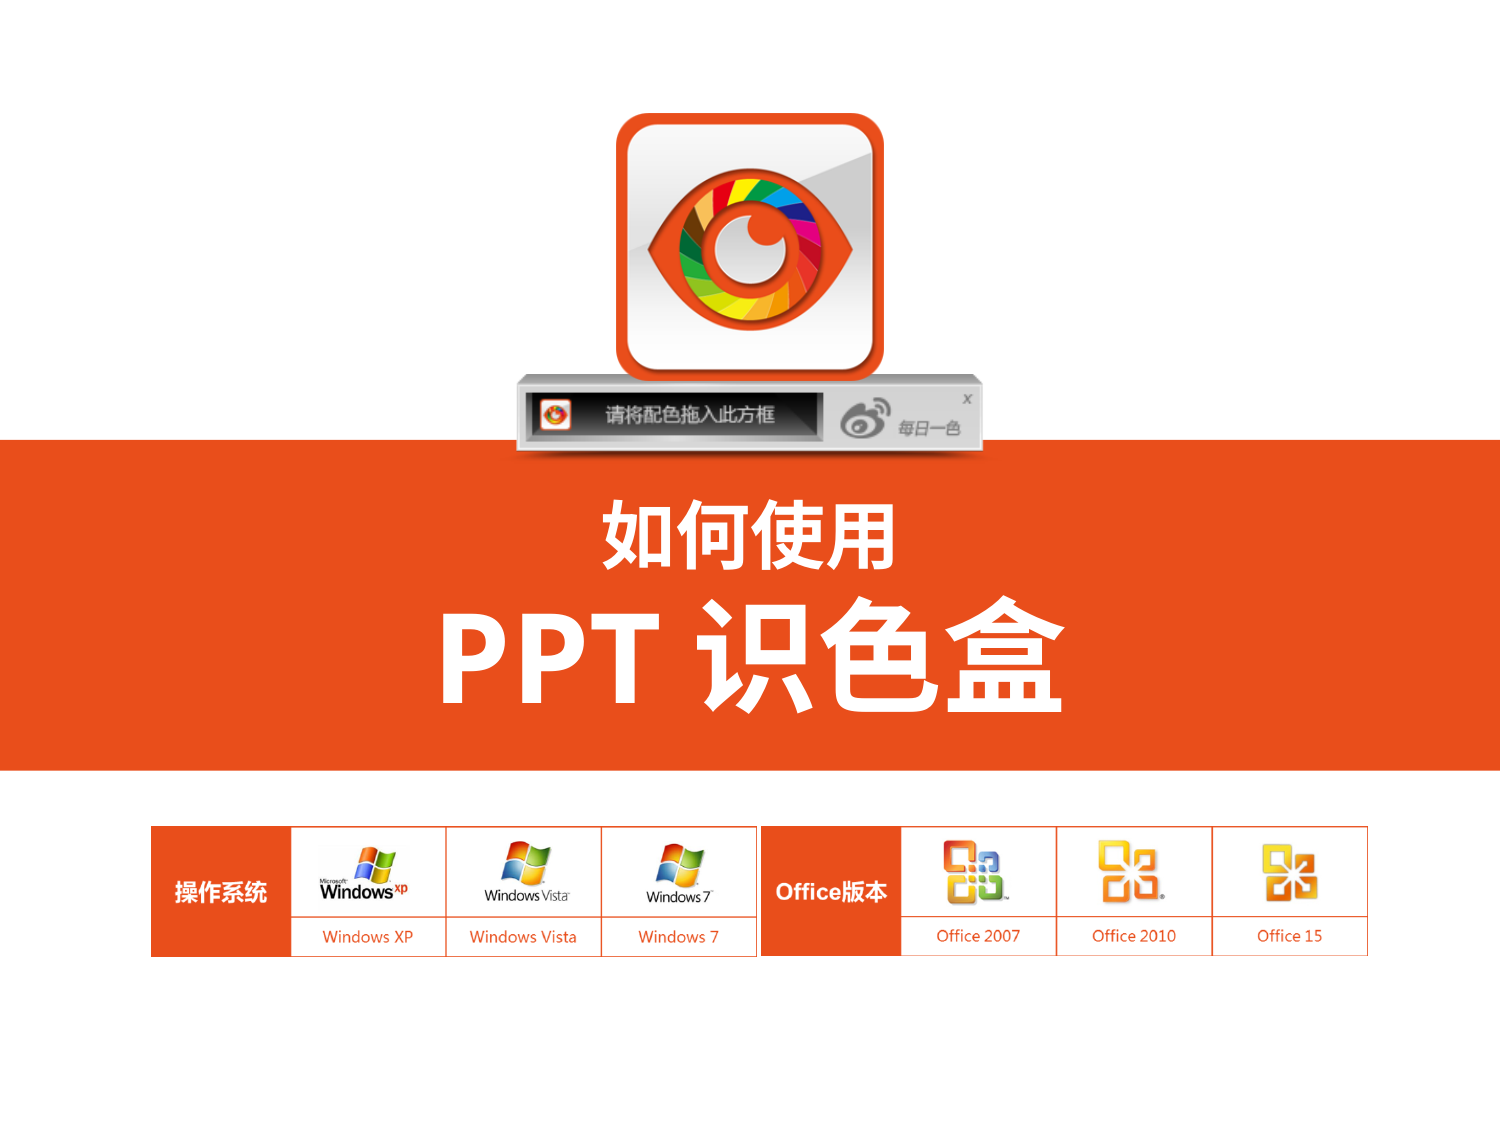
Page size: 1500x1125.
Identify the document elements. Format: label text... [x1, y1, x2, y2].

title 如何使用 PPT识色盒 [64, 478, 1436, 739]
text_box [0, 438, 1500, 773]
picture [498, 113, 1002, 464]
picture [761, 826, 1368, 957]
picture [150, 826, 757, 957]
